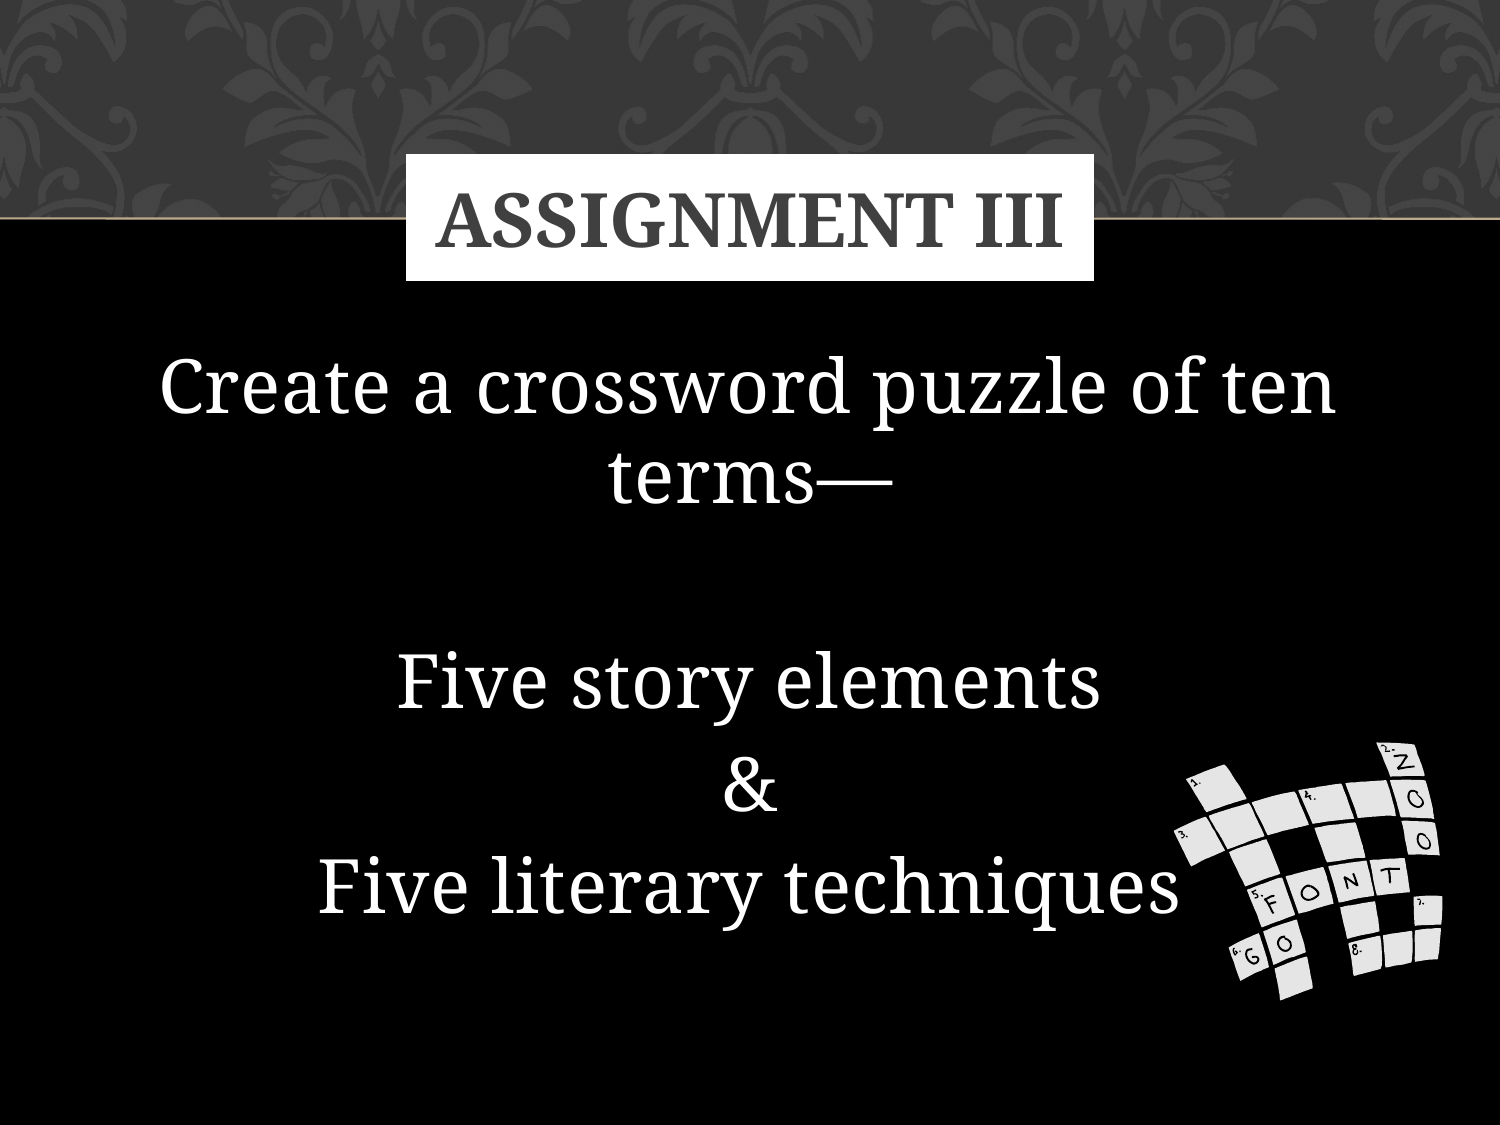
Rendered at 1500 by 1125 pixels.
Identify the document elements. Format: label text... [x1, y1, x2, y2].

picture [1149, 737, 1448, 1019]
title ASSIGNMENT III [406, 154, 1094, 281]
list Create a crossword puzzle of ten terms— Five story elements & Five literary techniques [75, 331, 1425, 1007]
